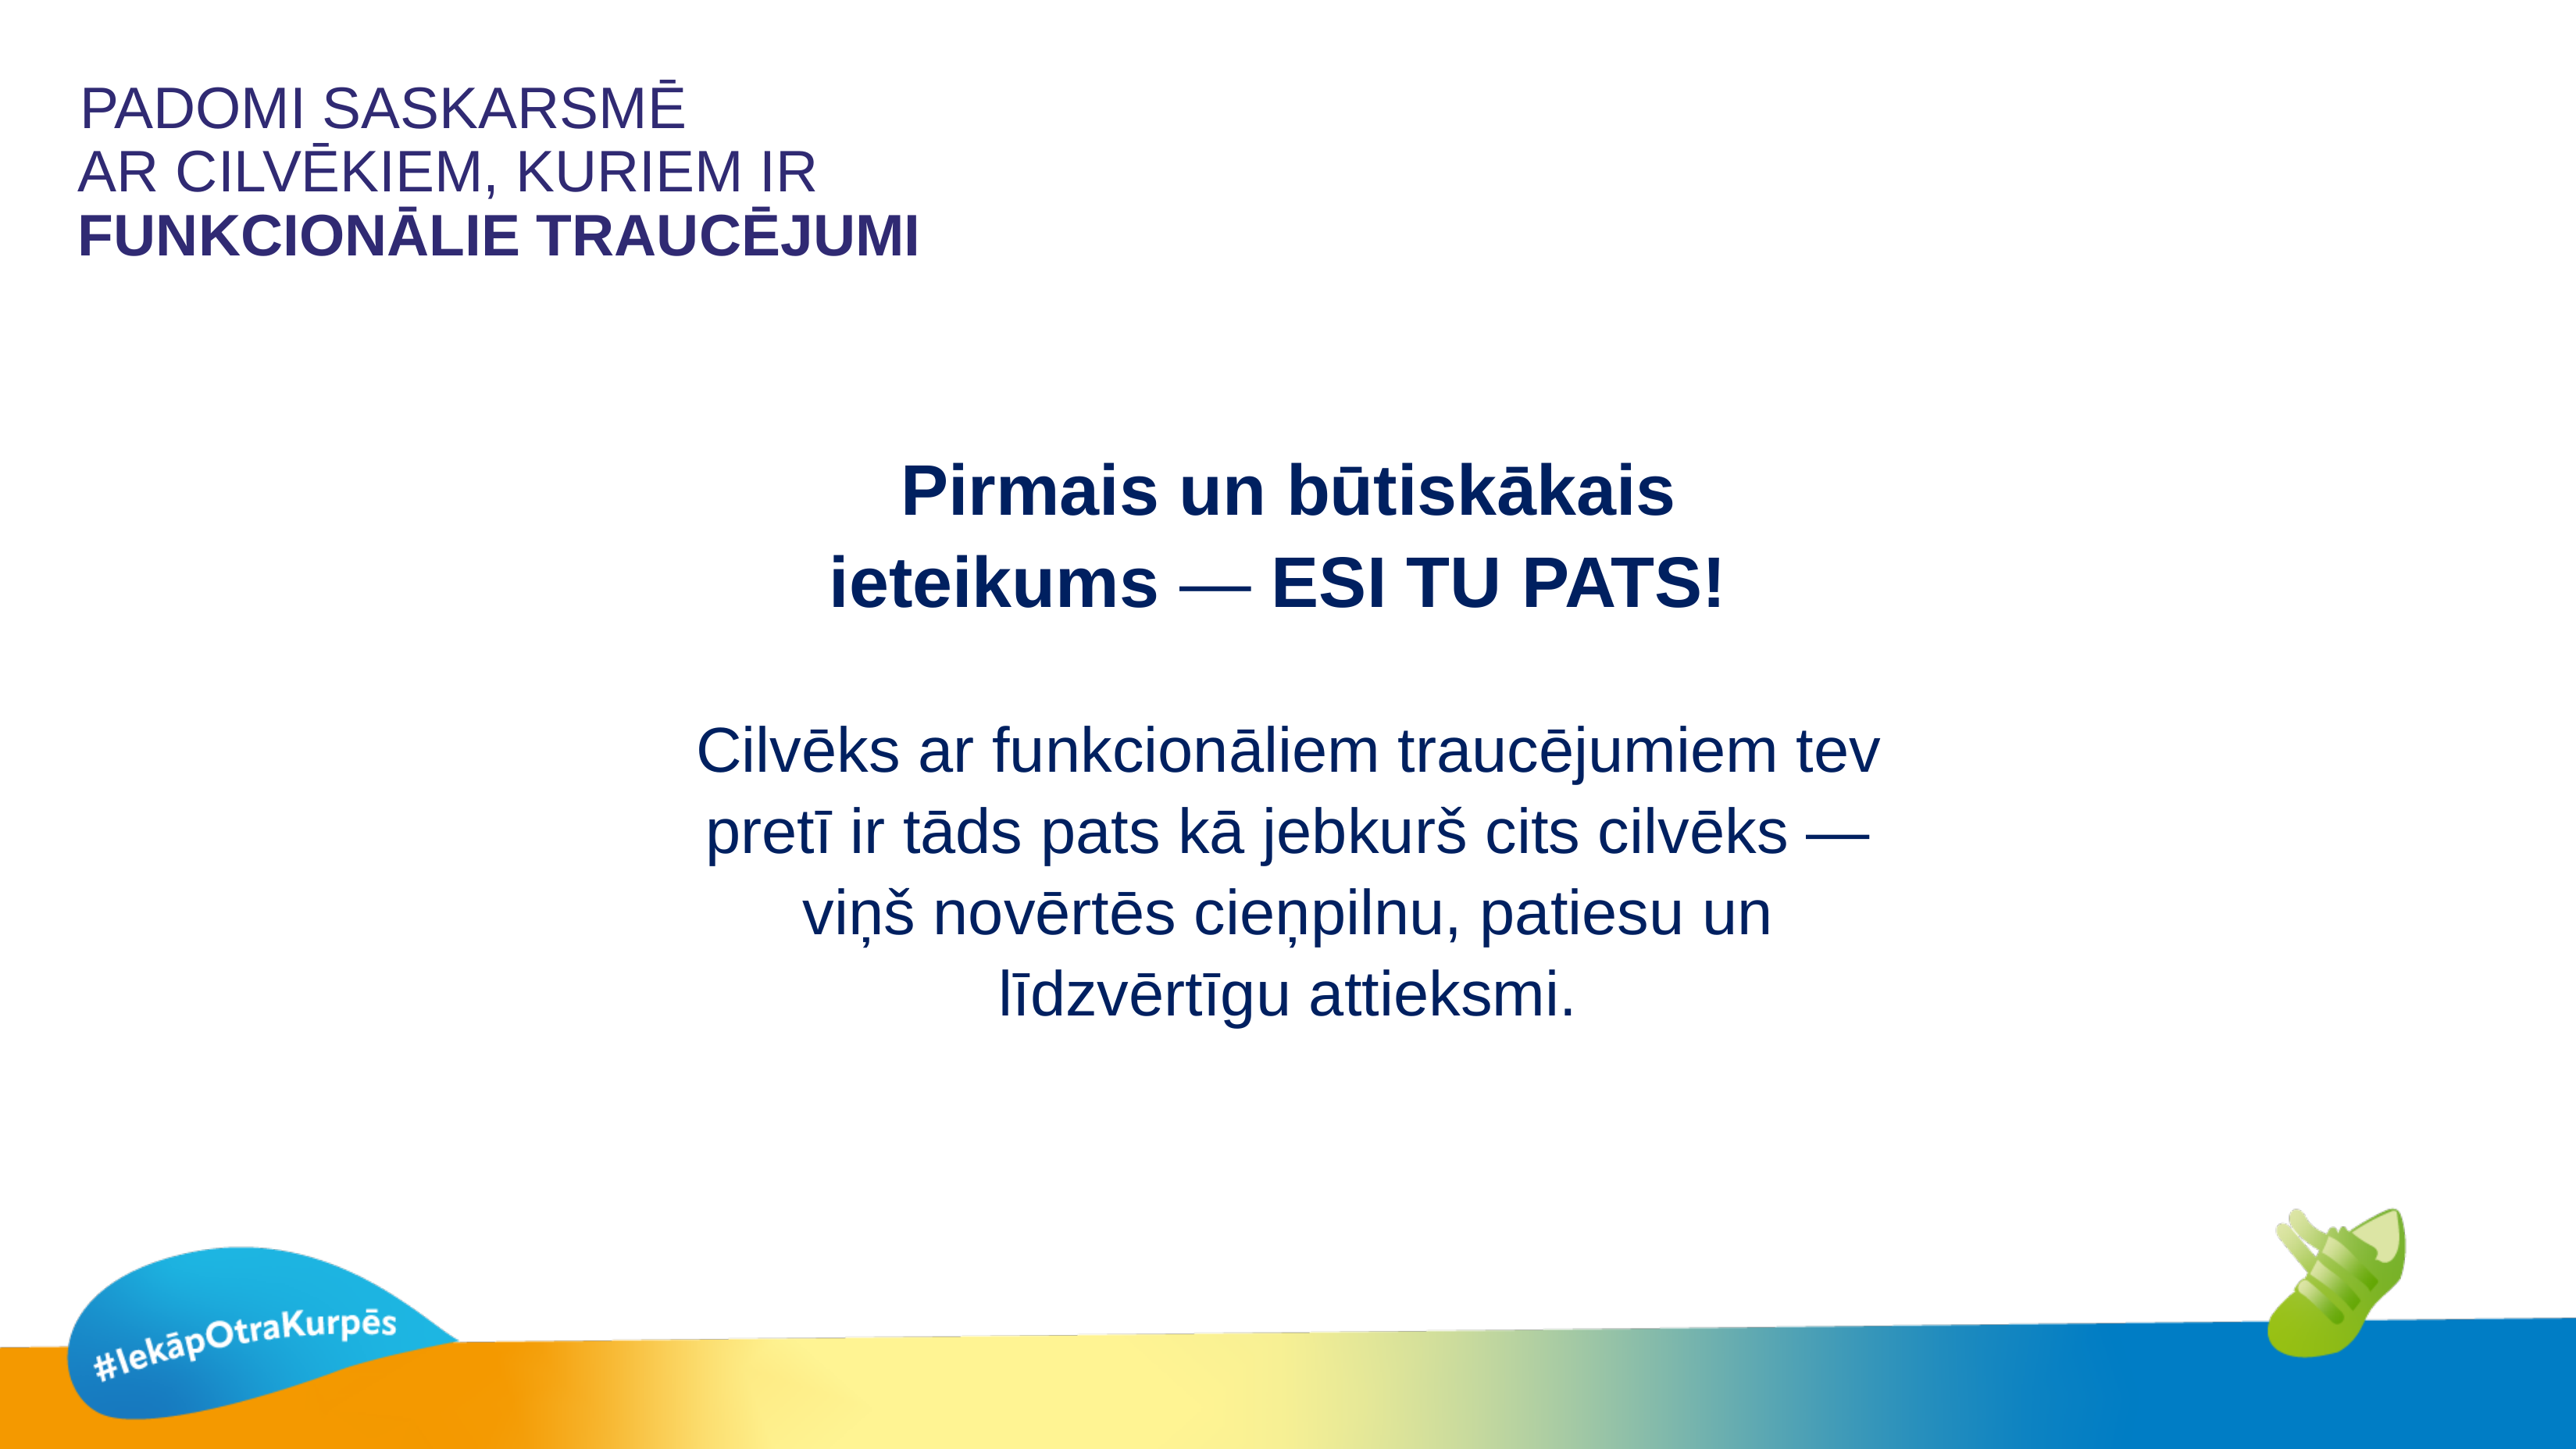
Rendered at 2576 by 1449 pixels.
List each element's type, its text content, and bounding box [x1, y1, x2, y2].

text_box Pirmais un būtiskākais ieteikums — ESI TU PATS! Cilvēks ar funkcionāliem traucējumiem tev pretī ir tāds pats kā jebkurš cits cilvēks — viņš novērtēs cieņpilnu, patiesu un līdzvērtīgu attieksmi. [680, 437, 1896, 1030]
picture [0, 1149, 2576, 1449]
title PADOMI SASKARSMĒ AR CILVĒKIEM, KURIEM IR FUNKCIONĀLIE TRAUCĒJUMI [77, 77, 978, 321]
